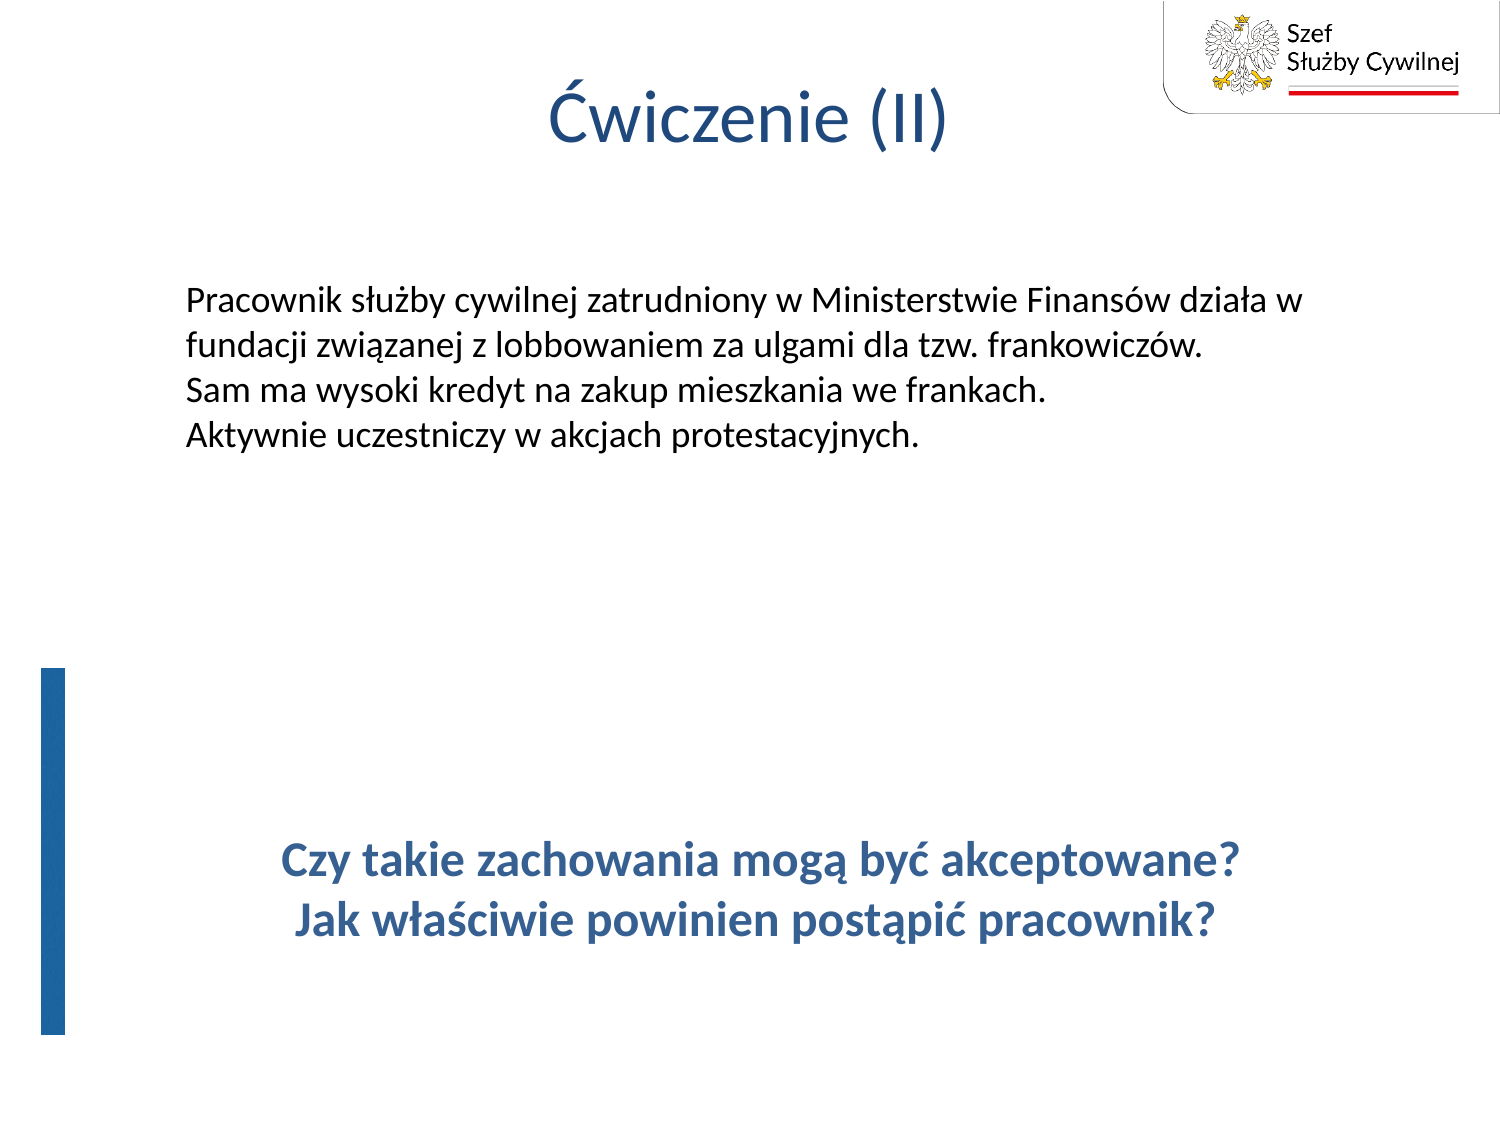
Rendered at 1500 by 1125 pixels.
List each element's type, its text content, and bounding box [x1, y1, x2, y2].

text_box Pracownik służby cywilnej zatrudniony w Ministerstwie Finansów działa w fundacji związanej z lobbowaniem za ulgami dla tzw. frankowiczów. Sam ma wysoki kredyt na zakup mieszkania we frankach. Aktywnie uczestniczy w akcjach protestacyjnych. [171, 267, 1353, 462]
picture [41, 668, 65, 1035]
title Ćwiczenie (II) [100, 60, 1400, 185]
text_box Czy takie zachowania mogą być akceptowane? Jak właściwie powinien postąpić pracownik? [171, 818, 1353, 954]
picture [1163, 0, 1500, 114]
